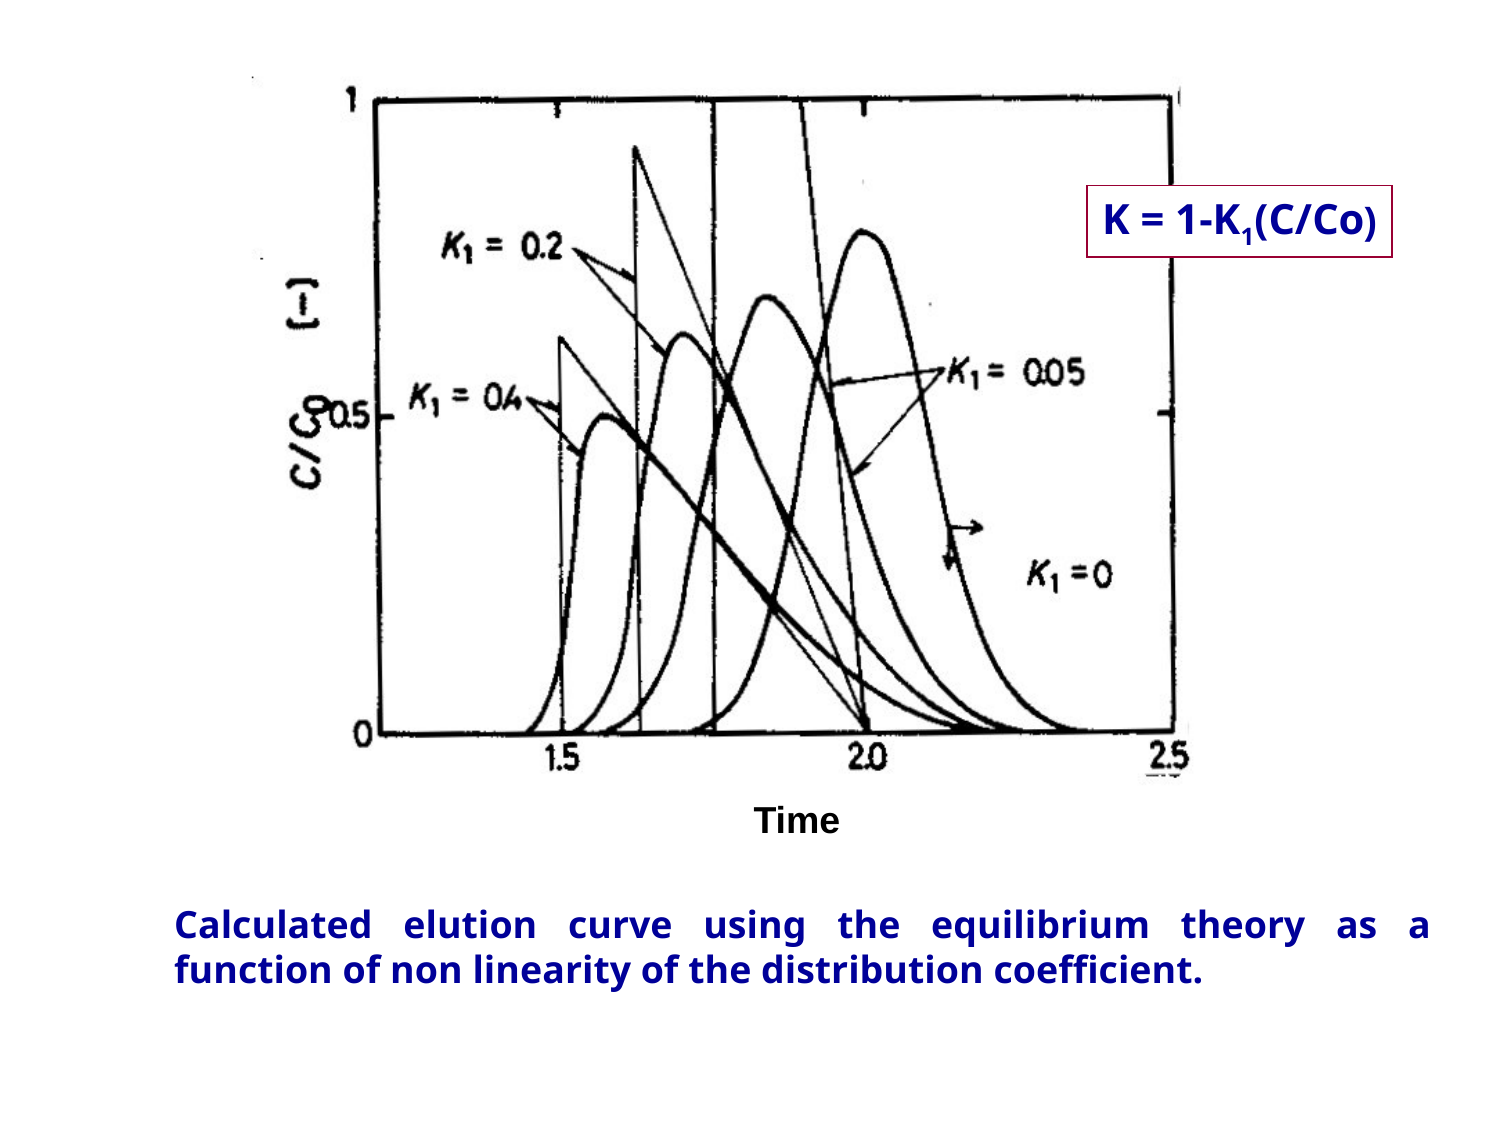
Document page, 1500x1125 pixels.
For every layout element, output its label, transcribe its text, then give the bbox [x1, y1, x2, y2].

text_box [229, 54, 1365, 858]
text_box K = 1-K1(C/Co) [1369, 185, 1392, 258]
text_box Calculated elution curve using the equilibrium theory as a function of non linearity of the distribution coefficient. [159, 893, 1447, 998]
